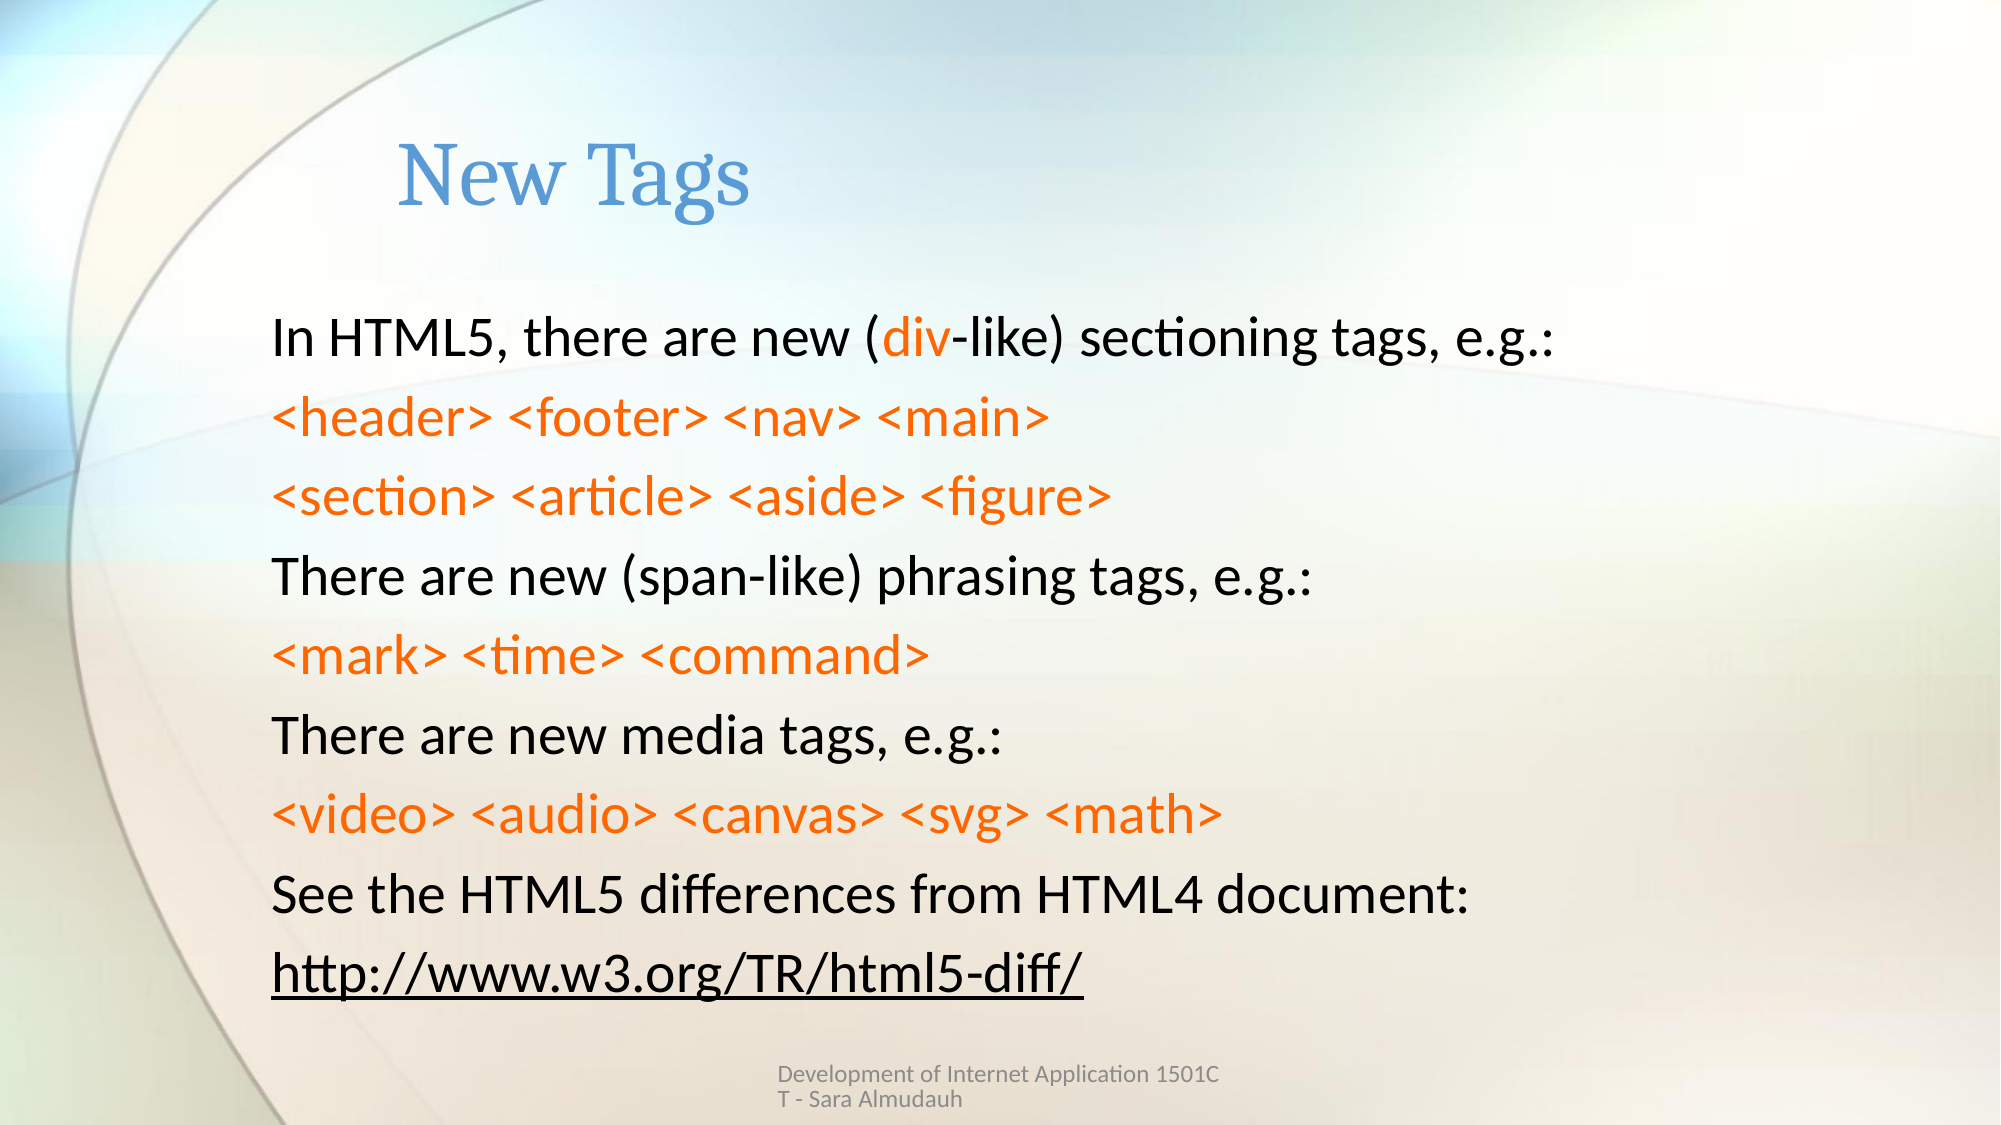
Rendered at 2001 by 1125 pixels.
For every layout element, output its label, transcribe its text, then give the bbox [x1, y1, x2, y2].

list In HTML5, there are new (div-like) sectioning tags, e.g.: <header> <footer> <nav> <main> <section> <article> <aside> <figure> There are new (span-like) phrasing tags, e.g.: <mark> <time> <command> There are new media tags, e.g.: <video> <audio> <canvas> <svg> <math> See the HTML5 differences from HTML4 document: http://www.w3.org/TR/html5-diff/ [256, 299, 1863, 1014]
title New Tags [381, 59, 1863, 278]
picture [0, 0, 2001, 1125]
footer Development of Internet Application 1501CT - Sara Almudauh [762, 1042, 1238, 1103]
